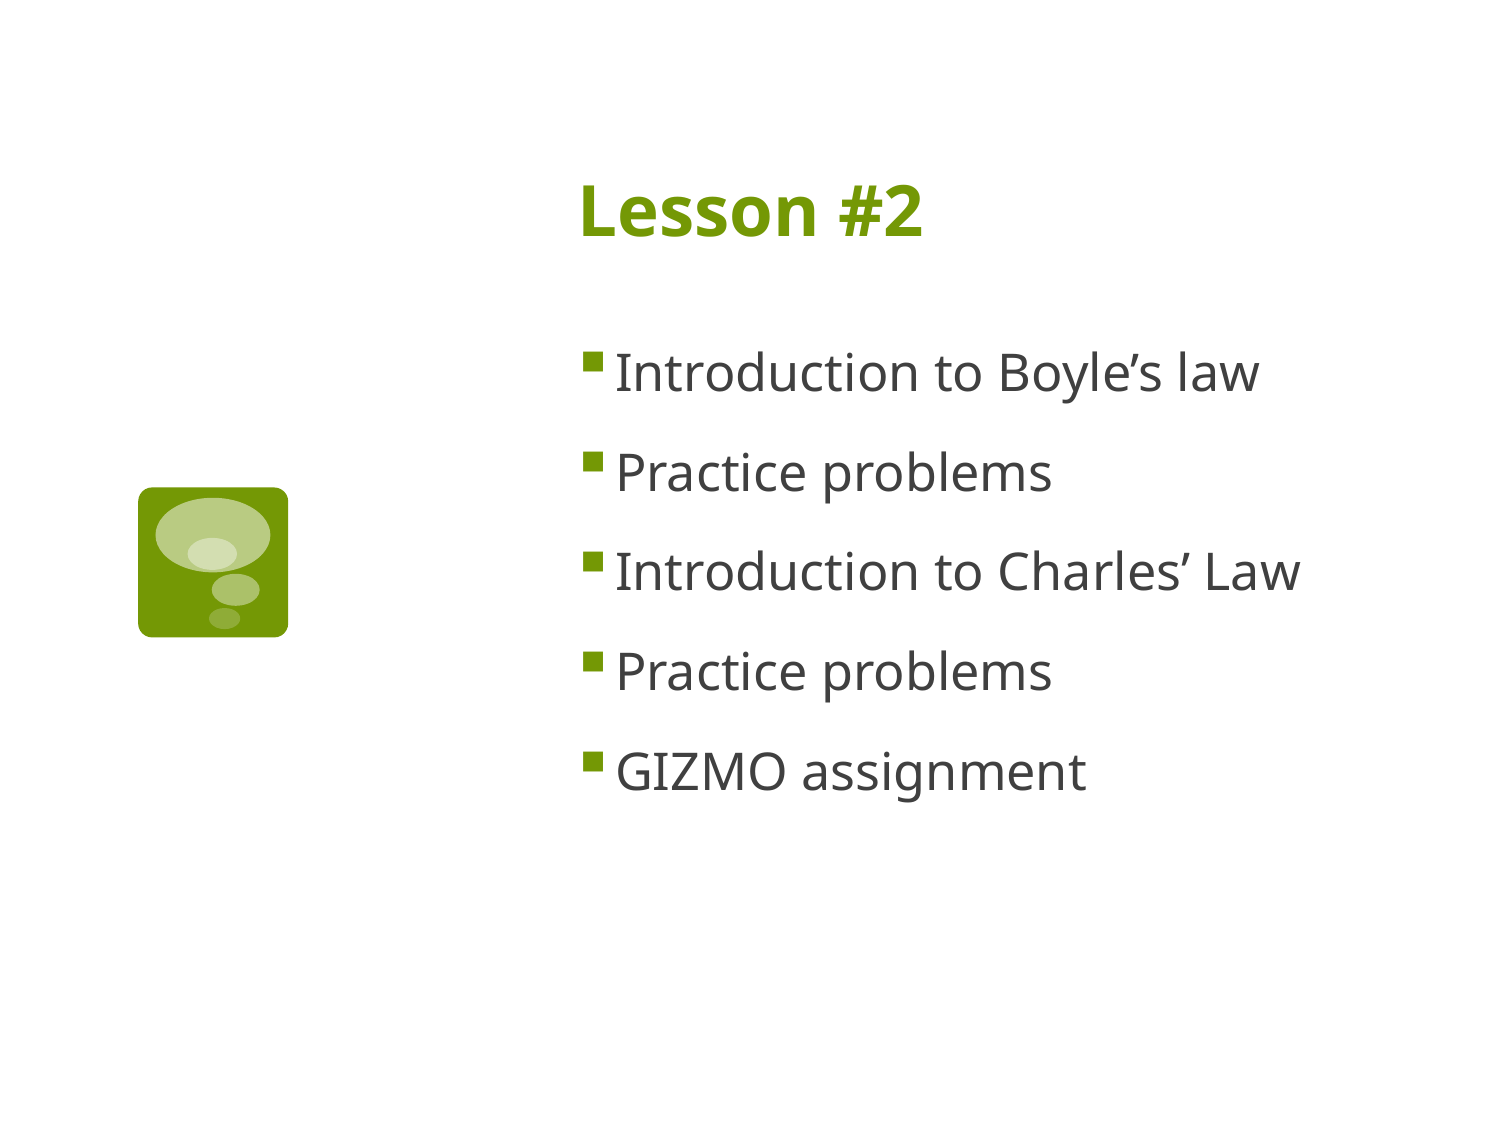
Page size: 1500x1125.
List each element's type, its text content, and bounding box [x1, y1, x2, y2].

list Introduction to Boyle’s law Practice problems Introduction to Charles’ Law Practice problems GIZMO assignment [562, 331, 1374, 1005]
title Lesson #2 [562, 112, 1375, 258]
